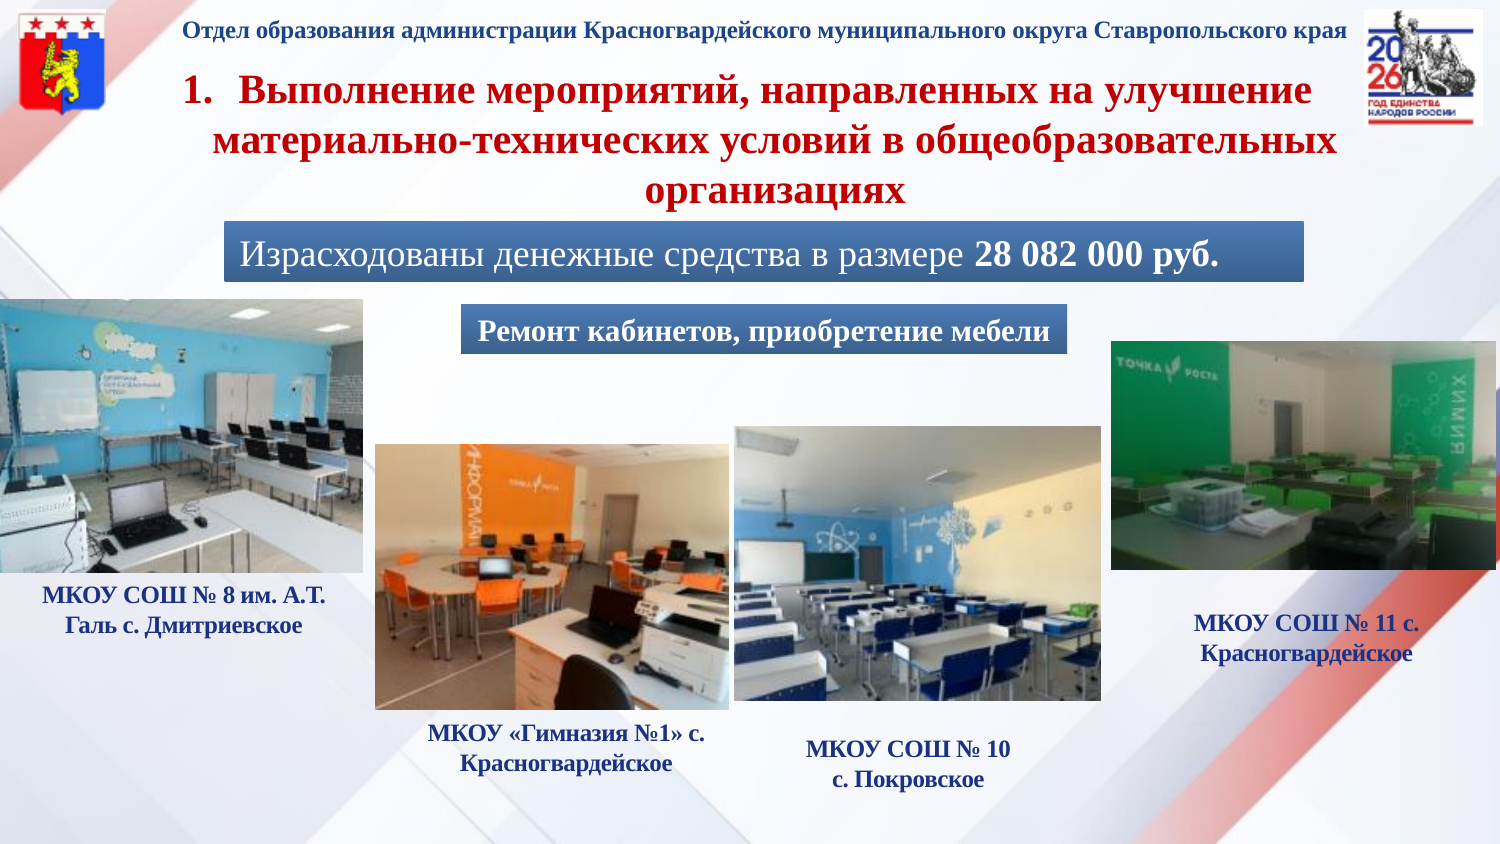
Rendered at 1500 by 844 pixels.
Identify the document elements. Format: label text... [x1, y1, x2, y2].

text_box Израсходованы денежные средства в размере 28 082 000 руб. [224, 221, 1304, 282]
text_box МКОУ СОШ № 8 им. А.Т. Галь с. Дмитриевское [0, 574, 344, 644]
text_box Выполнение мероприятий, направленных на улучшение материально-технических условий в общеобразовательных организациях [115, 54, 1380, 220]
text_box МКОУ СОШ № 10 с. Покровское [738, 726, 1031, 798]
picture [0, 0, 1500, 844]
text_box Отдел образования администрации Красногвардейского муниципального округа Ставропольского края [122, 11, 1363, 76]
text_box Ремонт кабинетов, приобретение мебели [460, 304, 1068, 354]
text_box МКОУ «Гимназия №1» с. Красногвардейское [343, 709, 742, 785]
text_box МКОУ СОШ № 11 с. Красногвардейское [1102, 600, 1483, 672]
